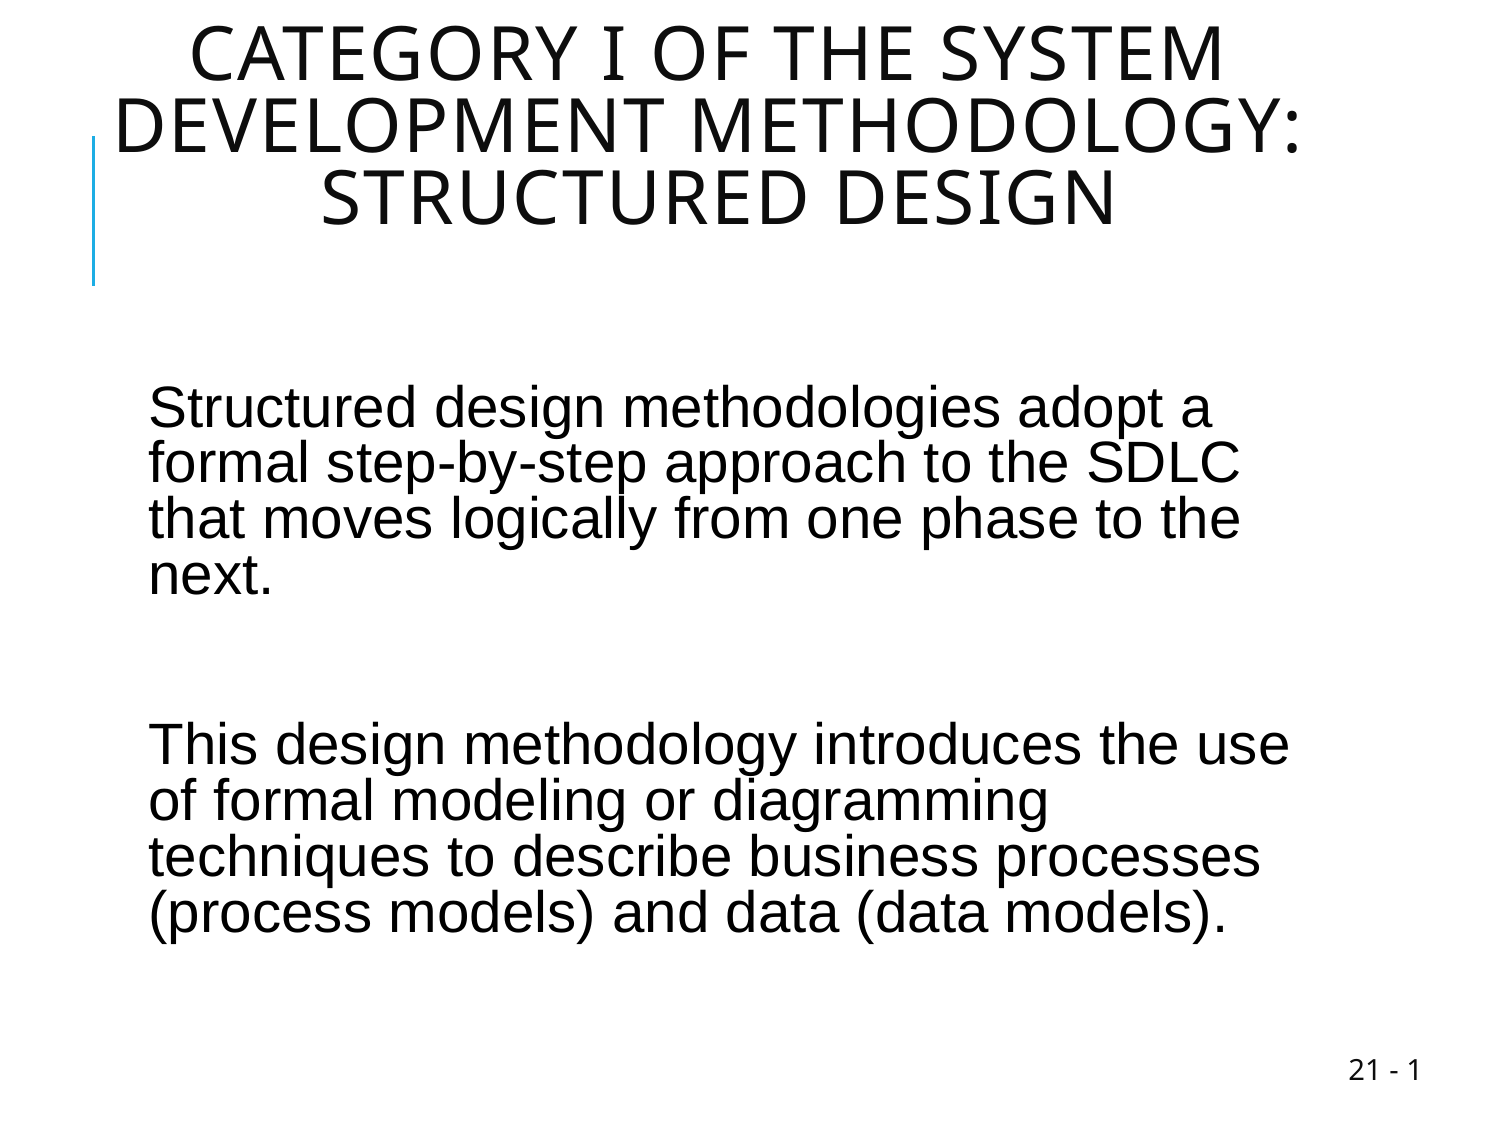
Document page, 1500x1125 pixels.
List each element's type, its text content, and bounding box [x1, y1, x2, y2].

list Structured design methodologies adopt a formal step-by-step approach to the SDLC that moves logically from one phase to the next. This design methodology introduces the use of formal modeling or diagramming techniques to describe business processes (process models) and data (data models). [126, 375, 1322, 1035]
title Category I of the System Development Methodology: Structured Design [93, 0, 1325, 263]
slide_number 1 - 21 [1333, 1061, 1454, 1107]
